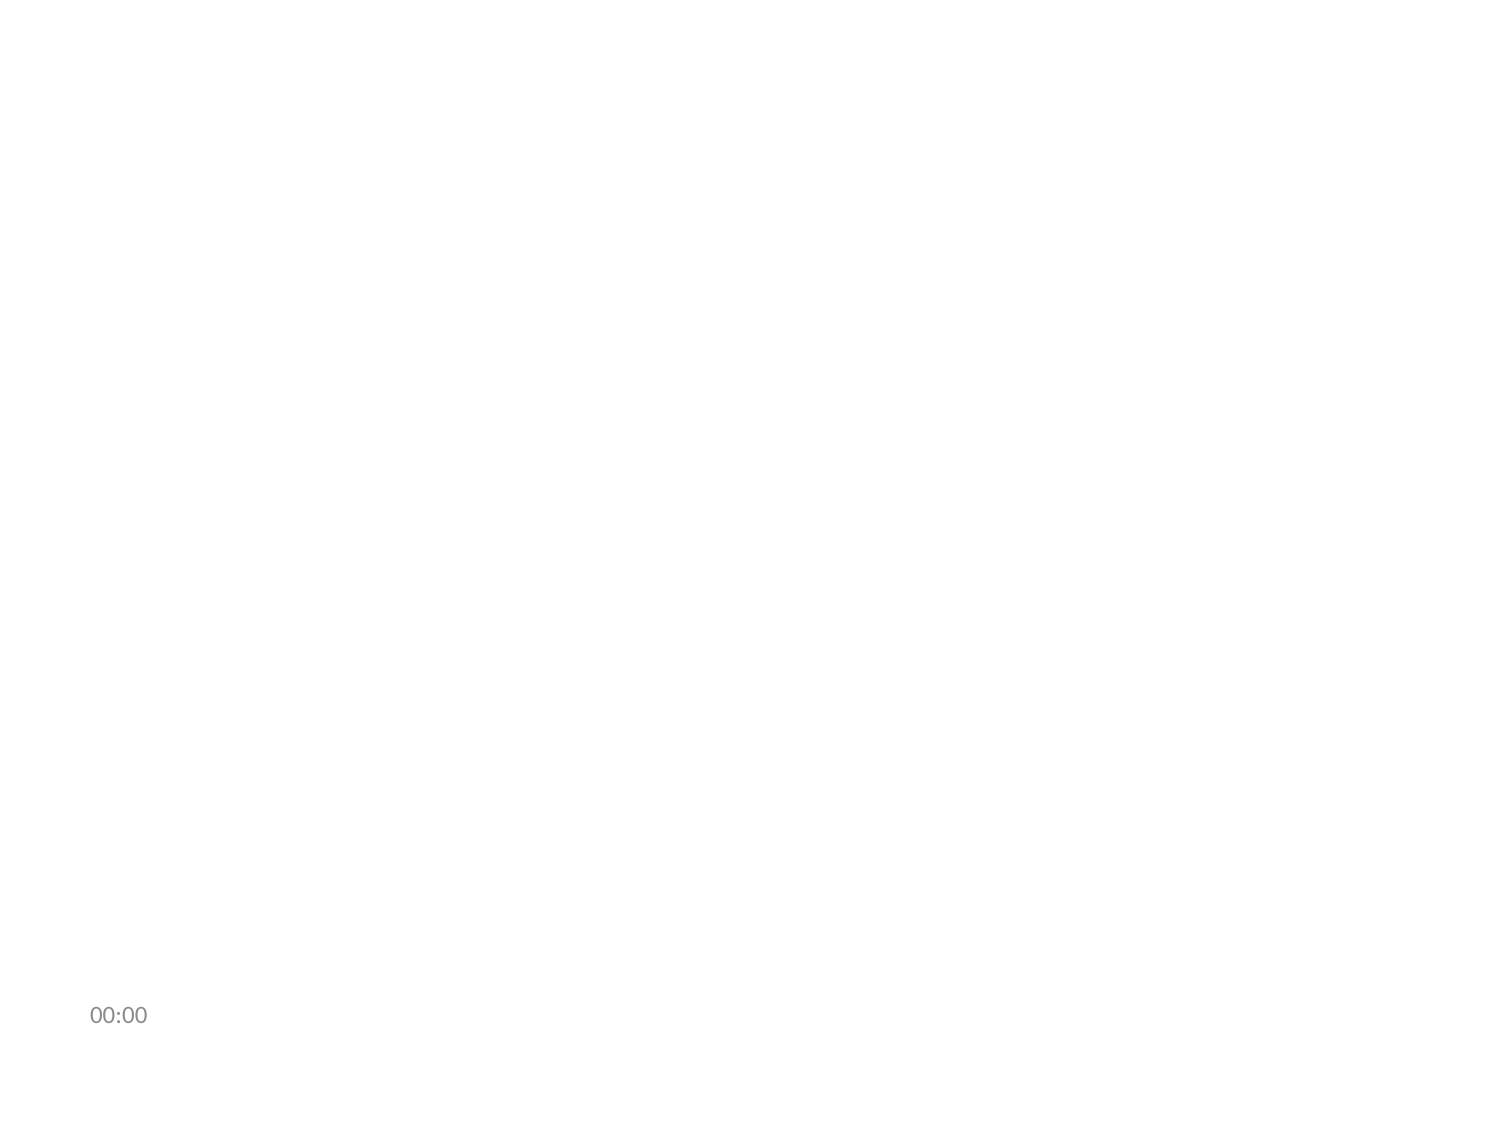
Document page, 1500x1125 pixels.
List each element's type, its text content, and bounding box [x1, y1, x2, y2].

text_box 15:35 [75, 983, 425, 1044]
